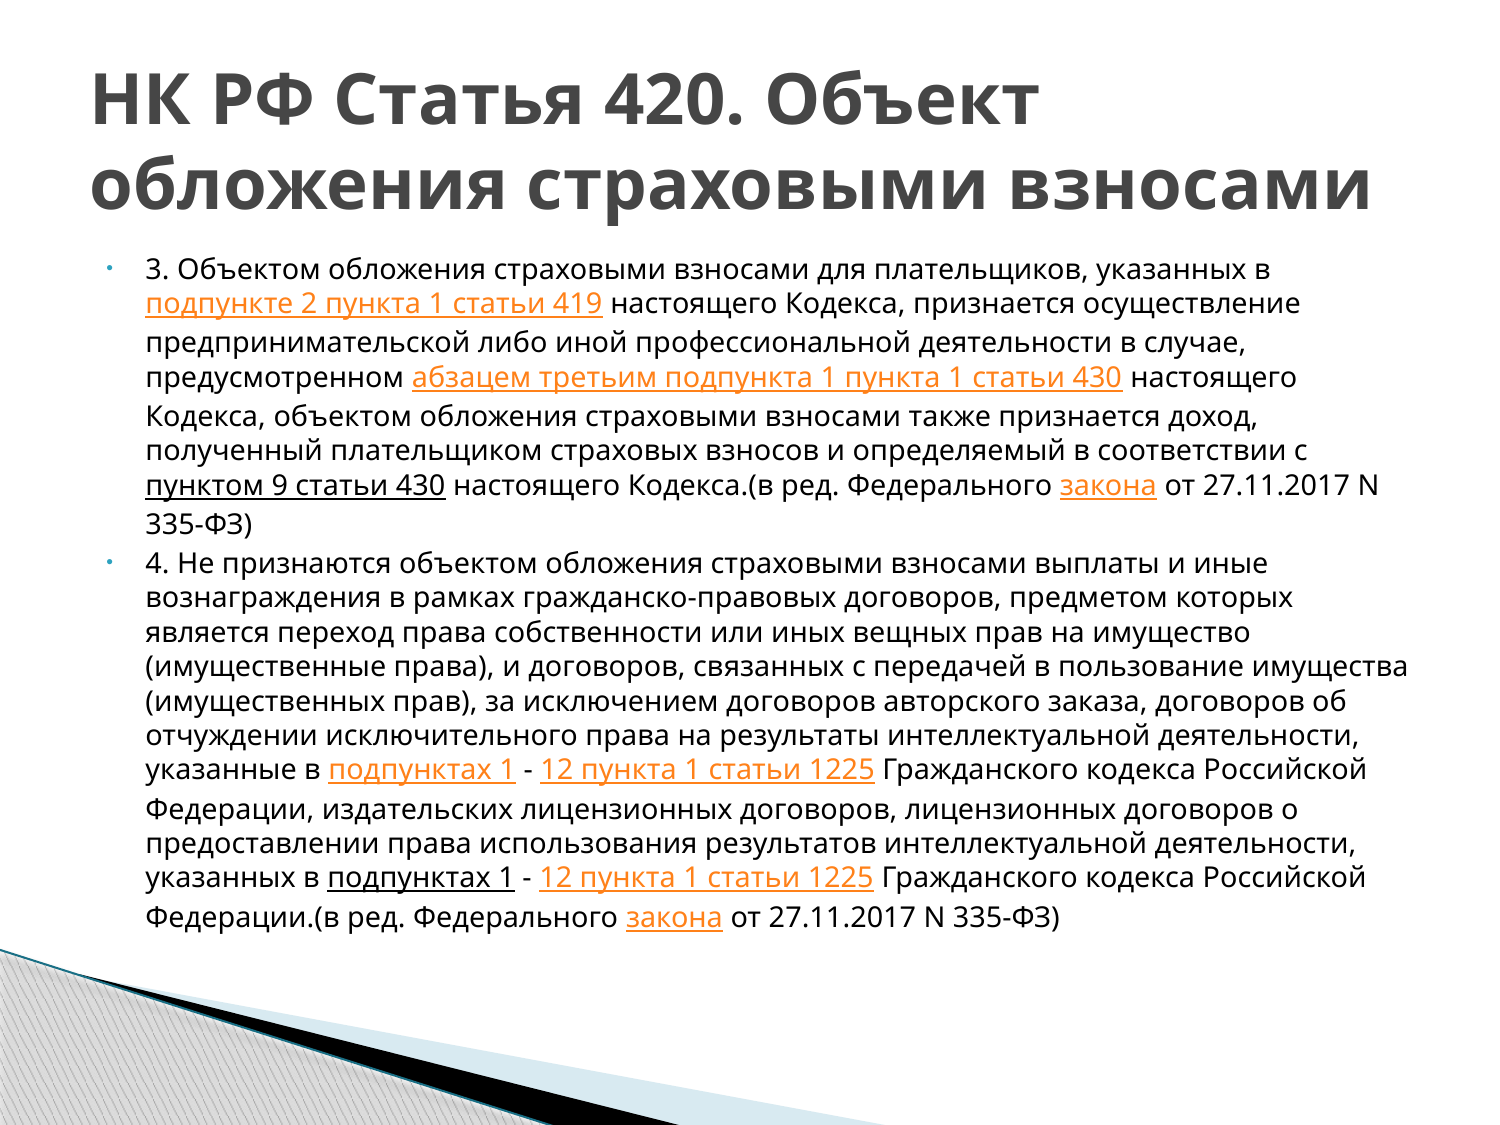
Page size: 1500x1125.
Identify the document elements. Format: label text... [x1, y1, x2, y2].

title НК РФ Статья 420. Объект обложения страховыми взносами [75, 45, 1425, 233]
list 3. Объектом обложения страховыми взносами для плательщиков, указанных в подпункте 2 пункта 1 статьи 419 настоящего Кодекса, признается осуществление предпринимательской либо иной профессиональной деятельности в случае, предусмотренном абзацем третьим подпункта 1 пункта 1 статьи 430 настоящего Кодекса, объектом обложения страховыми взносами также признается доход, полученный плательщиком страховых взносов и определяемый в соответствии с пунктом 9 статьи 430 настоящего Кодекса.(в ред. Федерального закона от 27.11.2017 N 335-ФЗ) 4. Не признаются объектом обложения страховыми взносами выплаты и иные вознаграждения в рамках гражданско-правовых договоров, предметом которых является переход права собственности или иных вещных прав на имущество (имущественные права), и договоров, связанных с передачей в пользование имущества (имущественных прав), за исключением договоров авторского заказа, договоров об отчуждении исключительного права на результаты интеллектуальной деятельности, указанные в подпунктах 1 - 12 пункта 1 статьи 1225 Гражданского кодекса Российской Федерации, издательских лицензионных договоров, лицензионных договоров о предоставлении права использования результатов интеллектуальной деятельности, указанных в подпунктах 1 - 12 пункта 1 статьи 1225 Гражданского кодекса Российской Федерации.(в ред. Федерального закона от 27.11.2017 N 335-ФЗ) [75, 243, 1425, 986]
